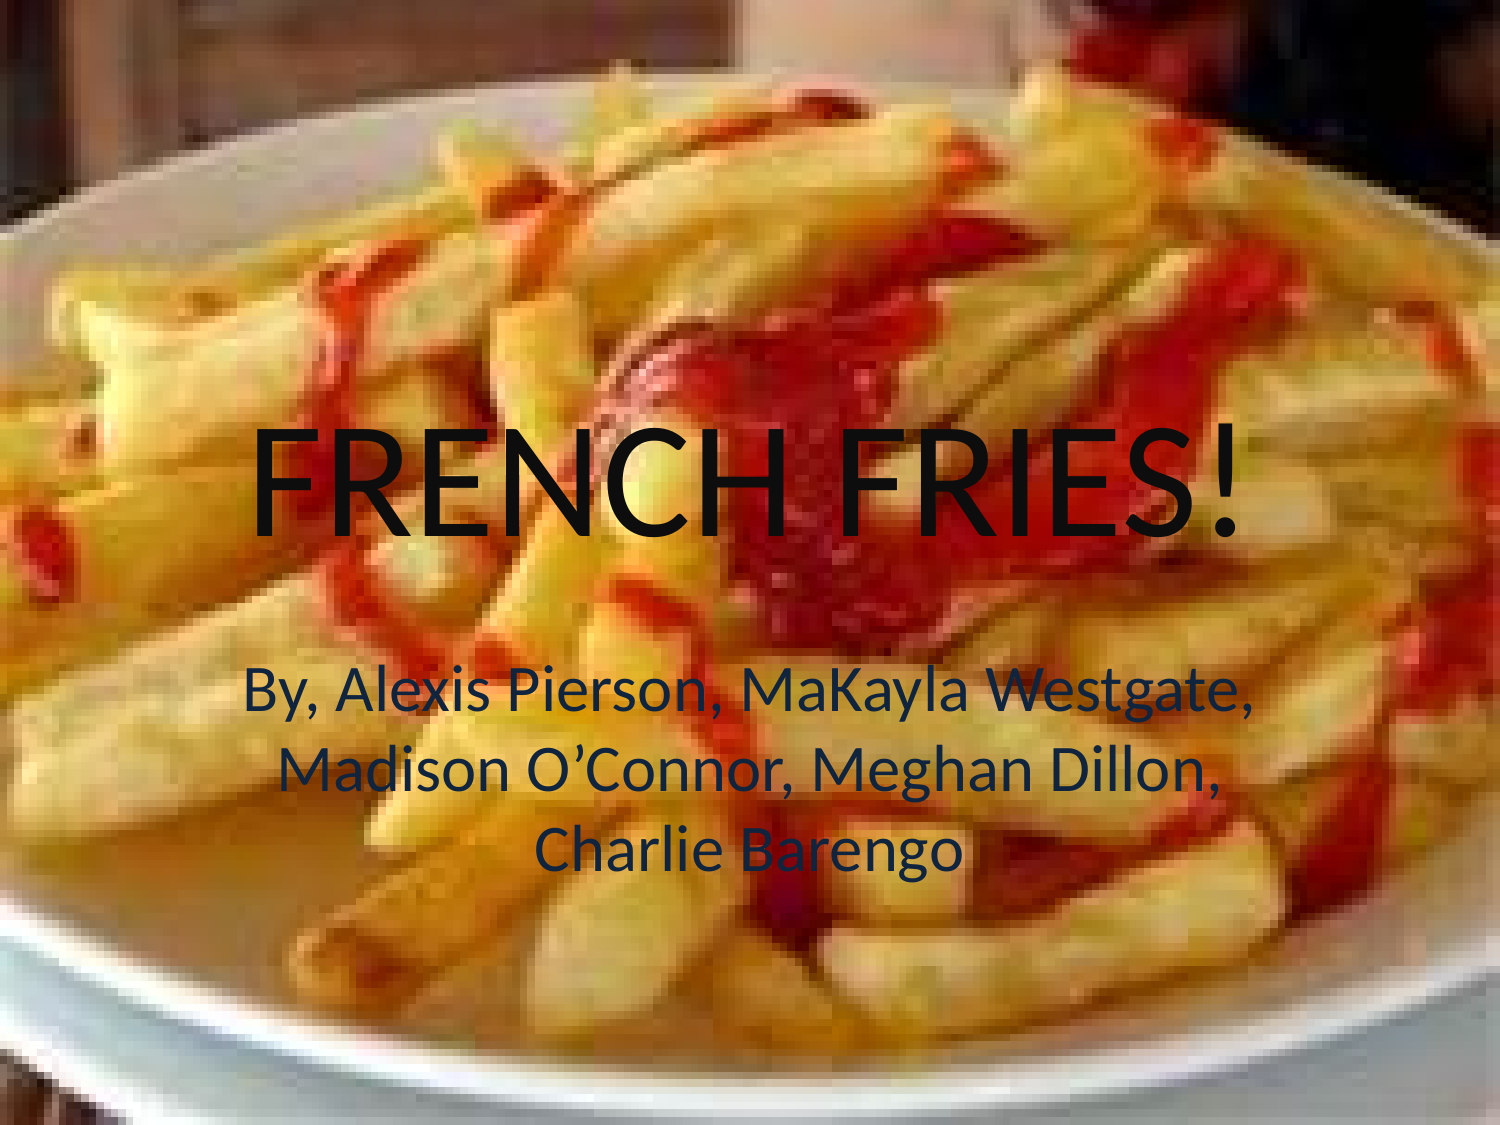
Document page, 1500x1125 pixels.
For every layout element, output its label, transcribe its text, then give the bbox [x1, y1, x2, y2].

subtitle By, Alexis Pierson, MaKayla Westgate, Madison O’Connor, Meghan Dillon, Charlie Barengo [224, 637, 1276, 926]
picture [0, 0, 1500, 1125]
title FRENCH FRIES! [112, 349, 1388, 591]
